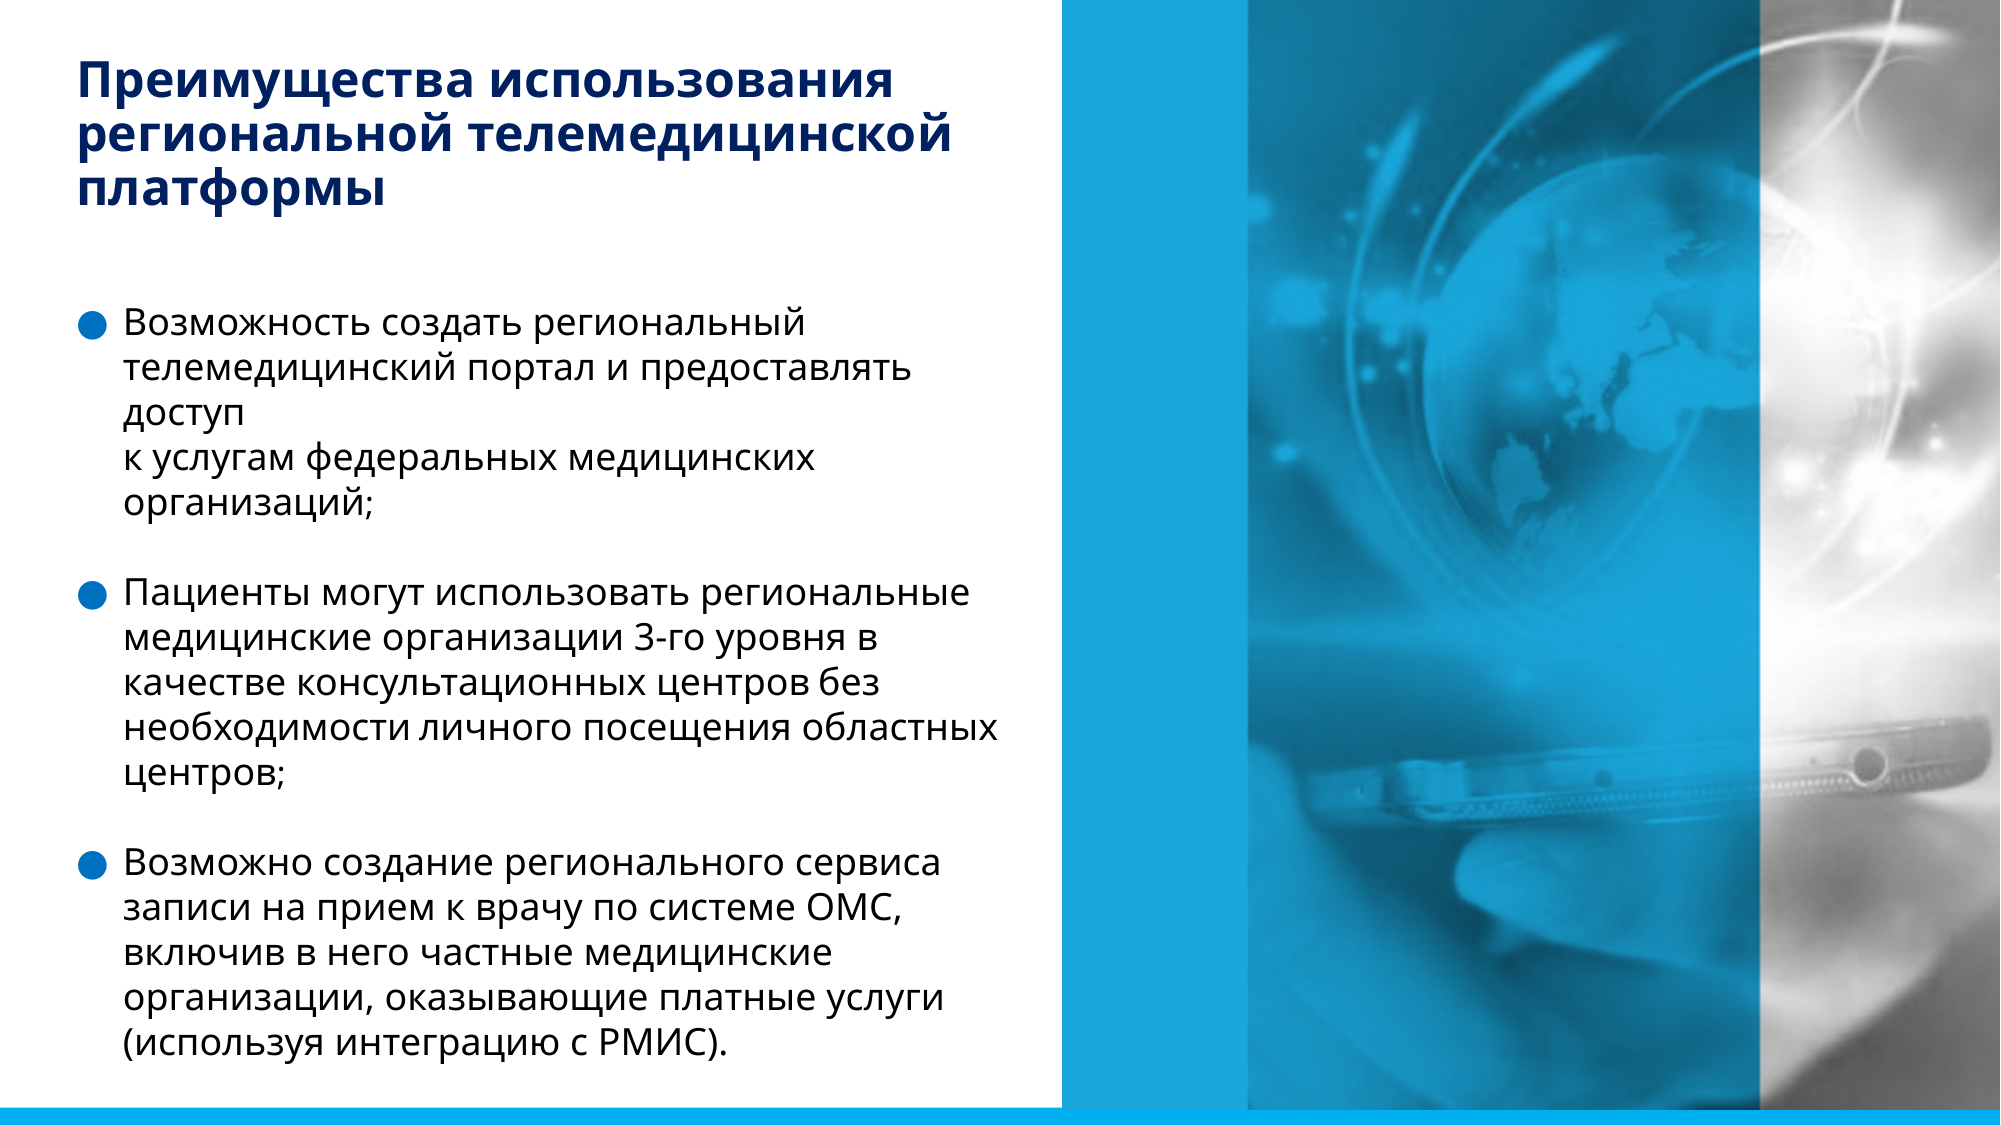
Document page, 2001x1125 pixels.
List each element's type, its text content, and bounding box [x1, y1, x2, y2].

text_box Возможность создать региональный телемедицинский портал и предоставлять доступ к услугам федеральных медицинских организаций; Пациенты могут использовать региональные медицинские организации 3-го уровня в качестве консультационных центров без необходимости личного посещения областных центров; Возможно создание регионального сервиса записи на прием к врачу по системе ОМС, включив в него частные медицинские организации, оказывающие платные услуги (используя интеграцию с РМИС). [61, 290, 1024, 917]
picture [1062, 0, 2000, 1109]
title Преимущества использования региональной телемедицинской платформы [61, 54, 991, 232]
